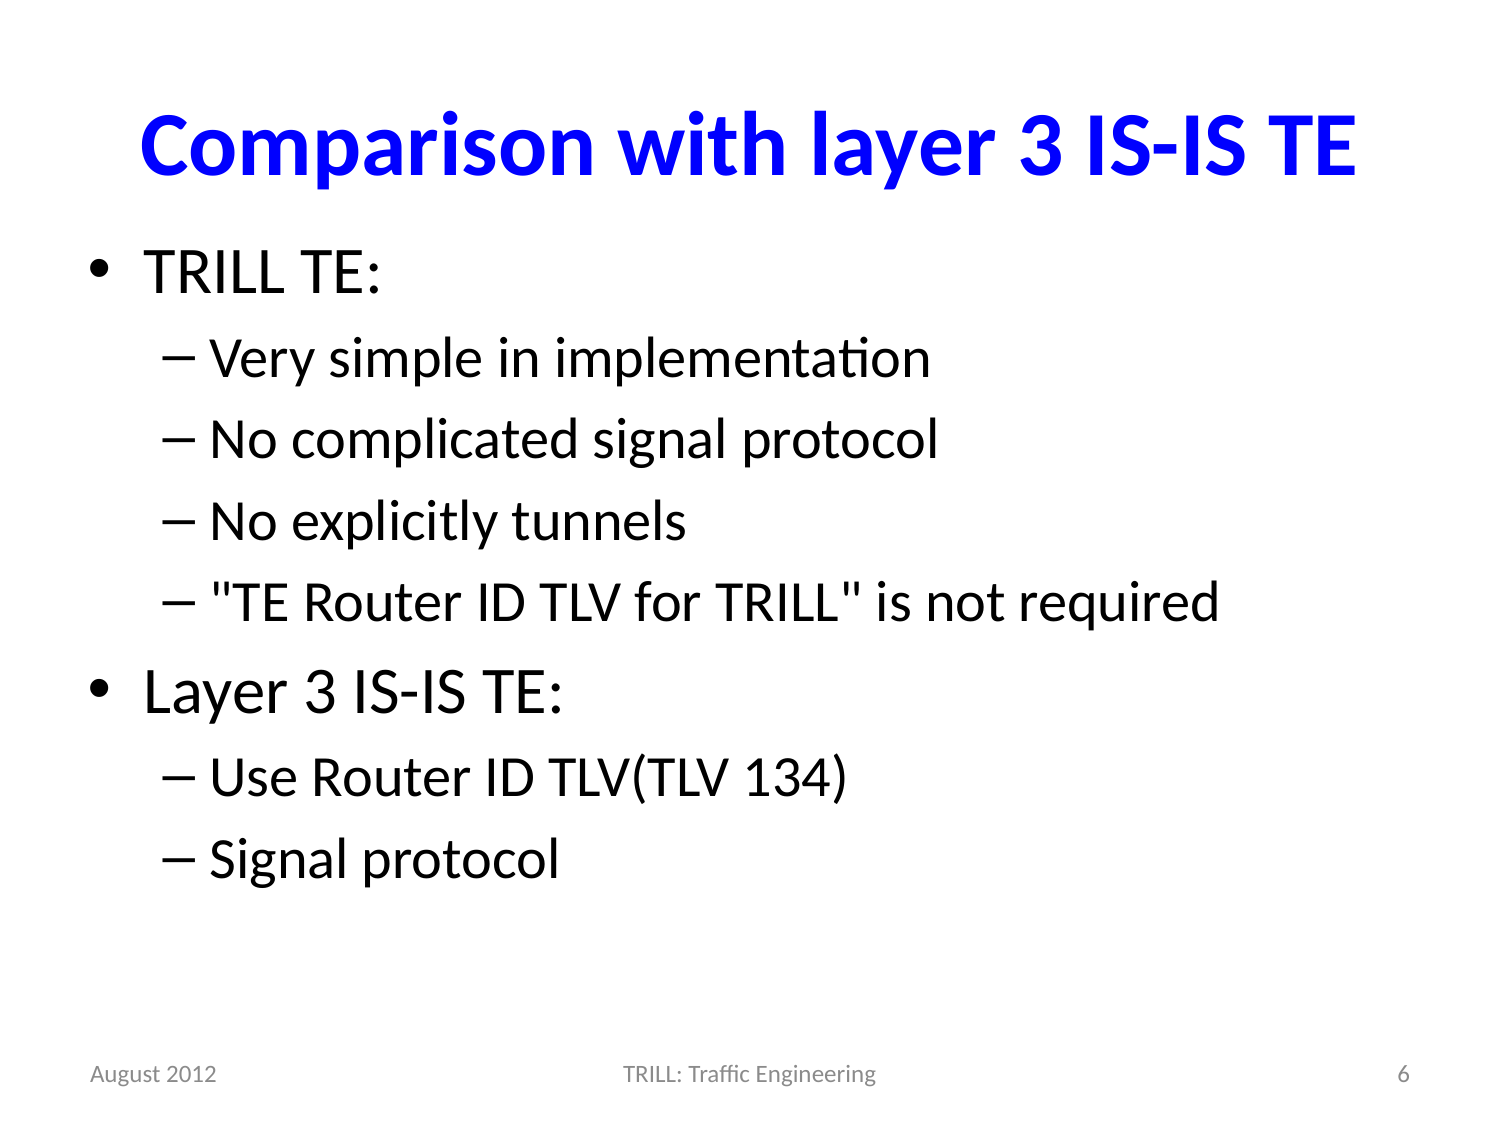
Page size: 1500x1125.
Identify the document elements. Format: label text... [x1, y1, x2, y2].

slide_number 6 [1074, 1042, 1425, 1103]
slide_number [75, 1042, 425, 1103]
title Comparison with layer 3 IS-IS TE [75, 45, 1425, 219]
footer TRILL: Traffic Engineering [512, 1042, 988, 1103]
list TRILL TE: Very simple in implementation No complicated signal protocol No explicitly tunnels "TE Router ID TLV for TRILL" is not required Layer 3 IS-IS TE: Use Router ID TLV(TLV 134) Signal protocol [72, 219, 1462, 1043]
